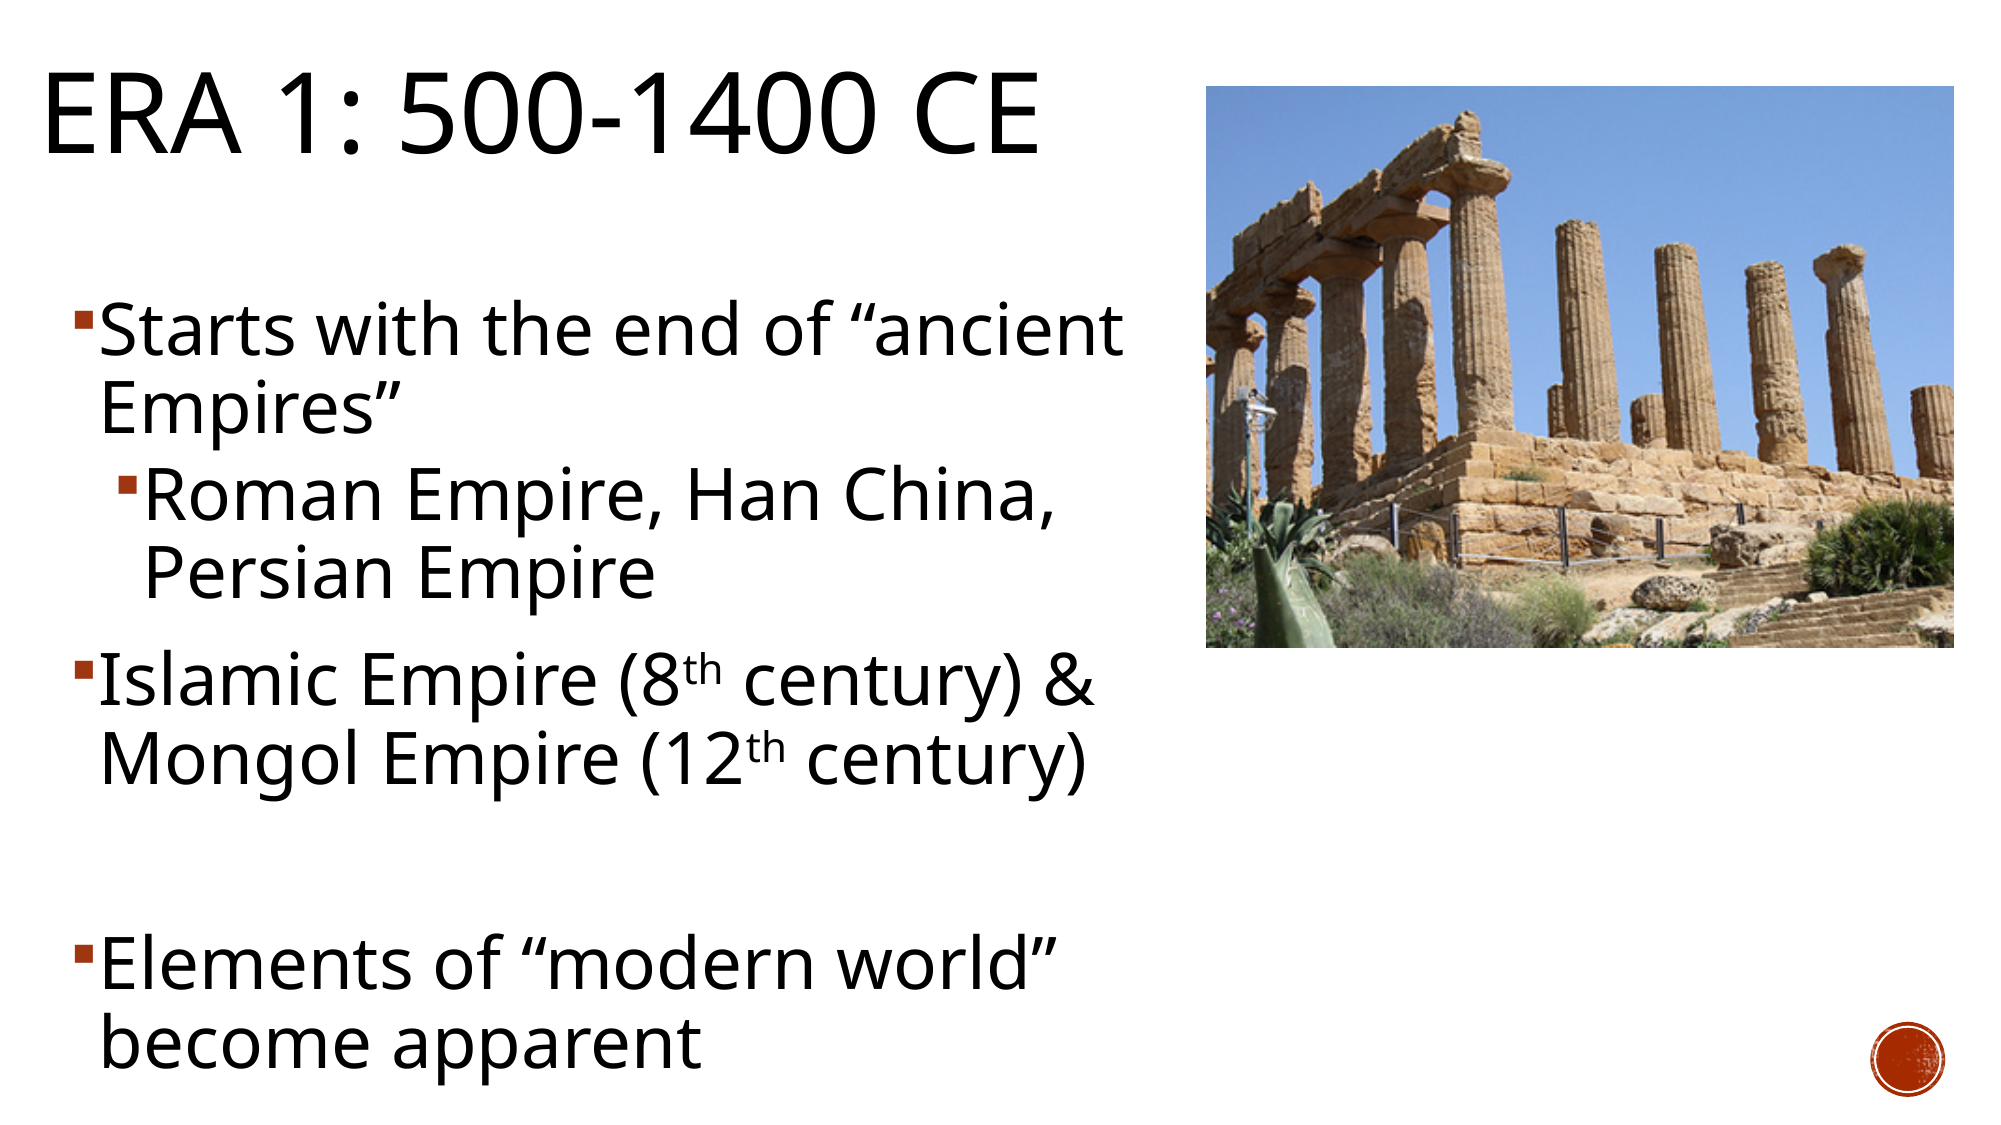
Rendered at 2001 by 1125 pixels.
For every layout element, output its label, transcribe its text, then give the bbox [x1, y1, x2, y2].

title Era 1: 500-1400 CE [23, 6, 1824, 228]
list Starts with the end of “ancient Empires” Roman Empire, Han China, Persian Empire Islamic Empire (8th century) & Mongol Empire (12th century) Elements of “modern world” become apparent [54, 285, 1207, 1095]
picture [1206, 86, 1954, 648]
